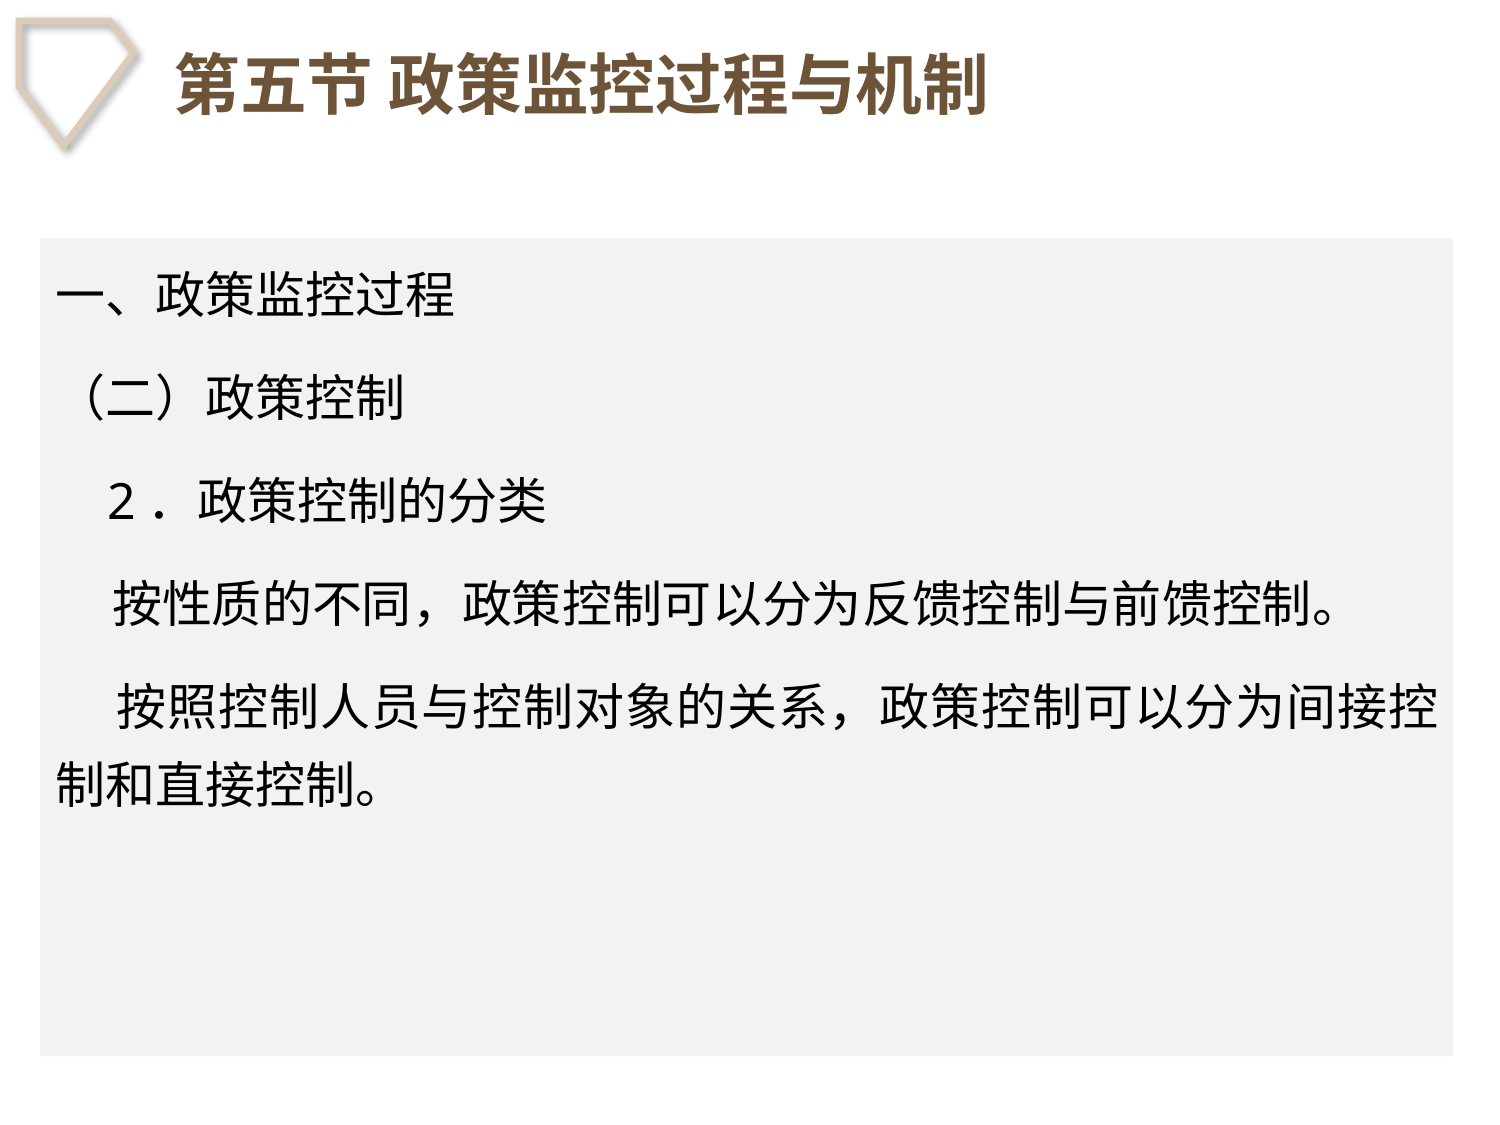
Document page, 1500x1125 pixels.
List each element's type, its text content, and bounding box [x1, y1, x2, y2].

list 一、政策监控过程 （二）政策控制 2．政策控制的分类 按性质的不同，政策控制可以分为反馈控制与前馈控制。 按照控制人员与控制对象的关系，政策控制可以分为间接控制和直接控制。 [40, 238, 1454, 1057]
title 第五节 政策监控过程与机制 [158, 18, 1456, 159]
